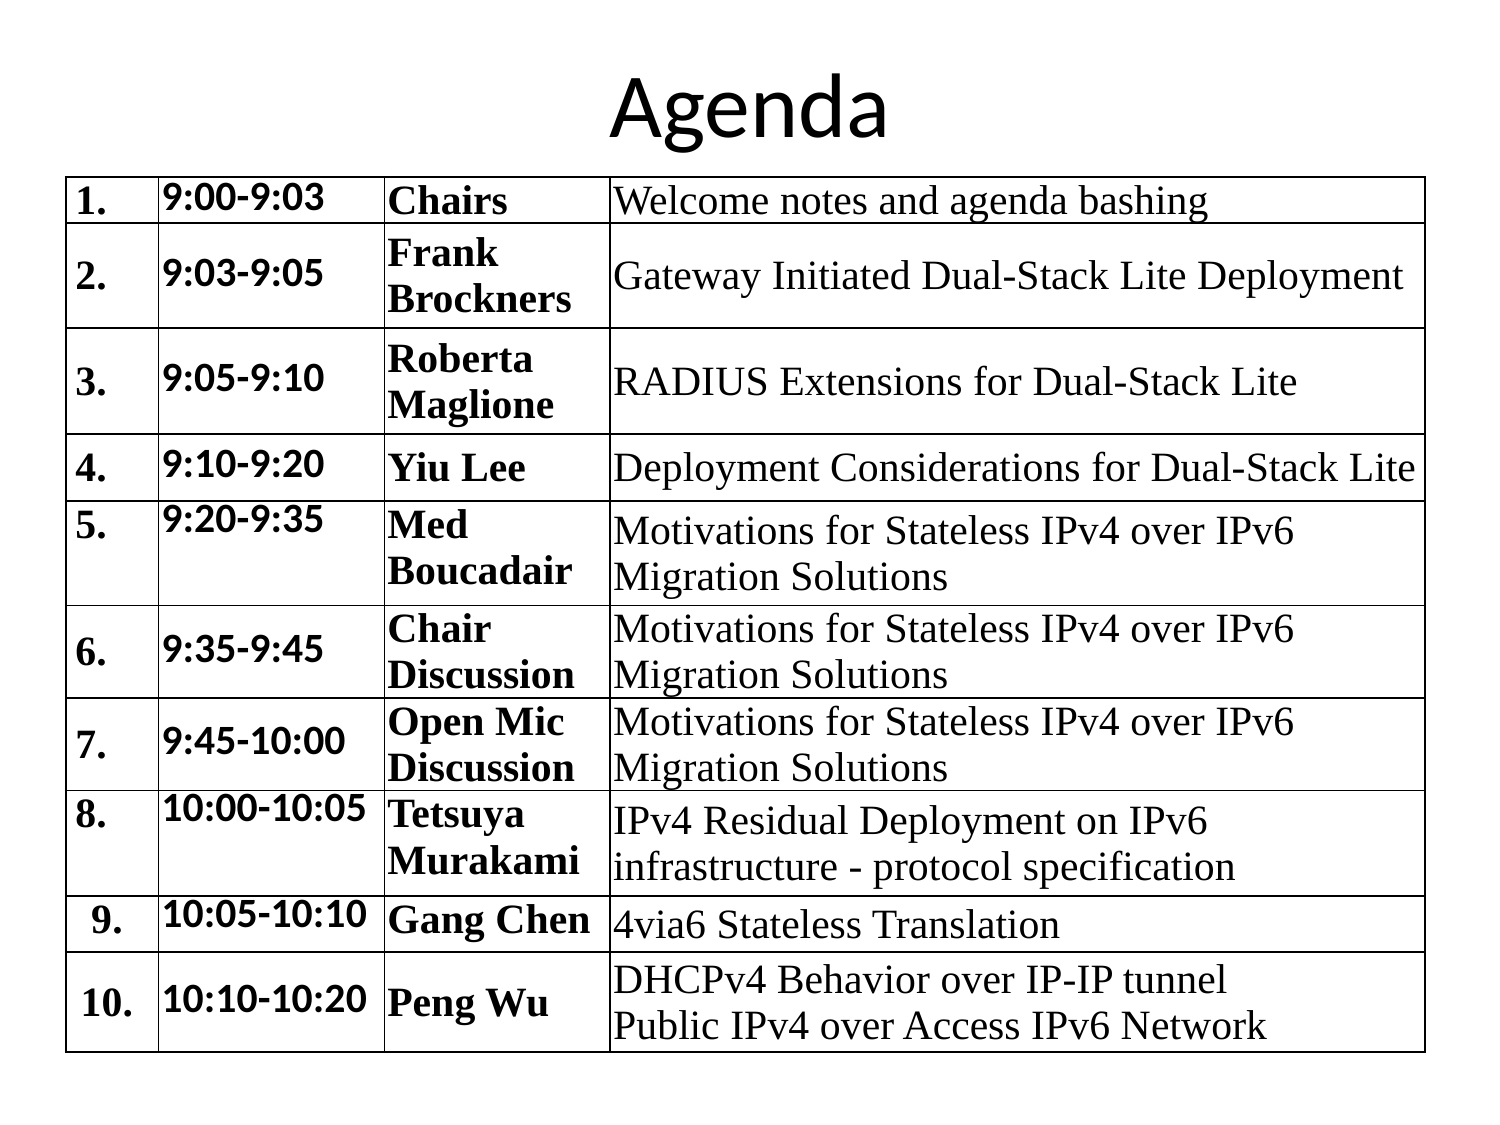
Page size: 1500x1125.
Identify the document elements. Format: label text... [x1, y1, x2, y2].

table_cell 4via6 Stateless Translation [611, 897, 1424, 951]
table_cell 9:03-9:05 [159, 224, 384, 327]
table_cell IPv4 Residual Deployment on IPv6 infrastructure - protocol specification [611, 791, 1424, 895]
table_header Welcome notes and agenda bashing [611, 178, 1424, 222]
table_cell 10:05-10:10 [159, 897, 384, 951]
table_cell Open Mic Discussion [385, 699, 609, 790]
table_cell 8. [67, 791, 158, 895]
table_cell 2. [67, 224, 158, 327]
table_cell 10:10-10:20 [159, 953, 384, 1051]
table_header 9:00-9:03 [159, 178, 384, 222]
table_header 1. [67, 178, 158, 222]
table_cell 3. [67, 329, 158, 433]
table_cell Chair Discussion [385, 606, 609, 697]
table_cell 6. [67, 606, 158, 697]
table_cell 9. [67, 897, 158, 951]
table_cell Motivations for Stateless IPv4 over IPv6 Migration Solutions [611, 699, 1424, 790]
table_cell 10:00-10:05 [159, 791, 384, 895]
table_cell Motivations for Stateless IPv4 over IPv6 Migration Solutions [611, 606, 1424, 697]
table_cell 9:35-9:45 [159, 606, 384, 697]
table_cell Med Boucadair [385, 502, 609, 605]
table_cell DHCPv4 Behavior over IP-IP tunnel Public IPv4 over Access IPv6 Network [611, 953, 1424, 1051]
table_cell Frank Brockners [385, 224, 609, 327]
table_cell 9:10-9:20 [159, 435, 384, 500]
table_cell Tetsuya Murakami [385, 791, 609, 895]
table_cell RADIUS Extensions for Dual-Stack Lite [611, 329, 1424, 433]
table_cell Deployment Considerations for Dual-Stack Lite [611, 435, 1424, 500]
table_cell Yiu Lee [385, 435, 609, 500]
table_header Chairs [385, 178, 609, 222]
table_cell 9:45-10:00 [159, 699, 384, 790]
table_cell 10. [67, 953, 158, 1051]
table_cell Gateway Initiated Dual-Stack Lite Deployment [611, 224, 1424, 327]
table_cell Gang Chen [385, 897, 609, 951]
table_cell 4. [67, 435, 158, 500]
table_cell Motivations for Stateless IPv4 over IPv6 Migration Solutions [611, 502, 1424, 605]
table_cell 9:05-9:10 [159, 329, 384, 433]
table_cell 9:20-9:35 [159, 502, 384, 605]
title Agenda [75, 7, 1425, 176]
table_cell 5. [67, 502, 158, 605]
table_cell 7. [67, 699, 158, 790]
table_cell Roberta Maglione [385, 329, 609, 433]
table_cell Peng Wu [385, 953, 609, 1051]
